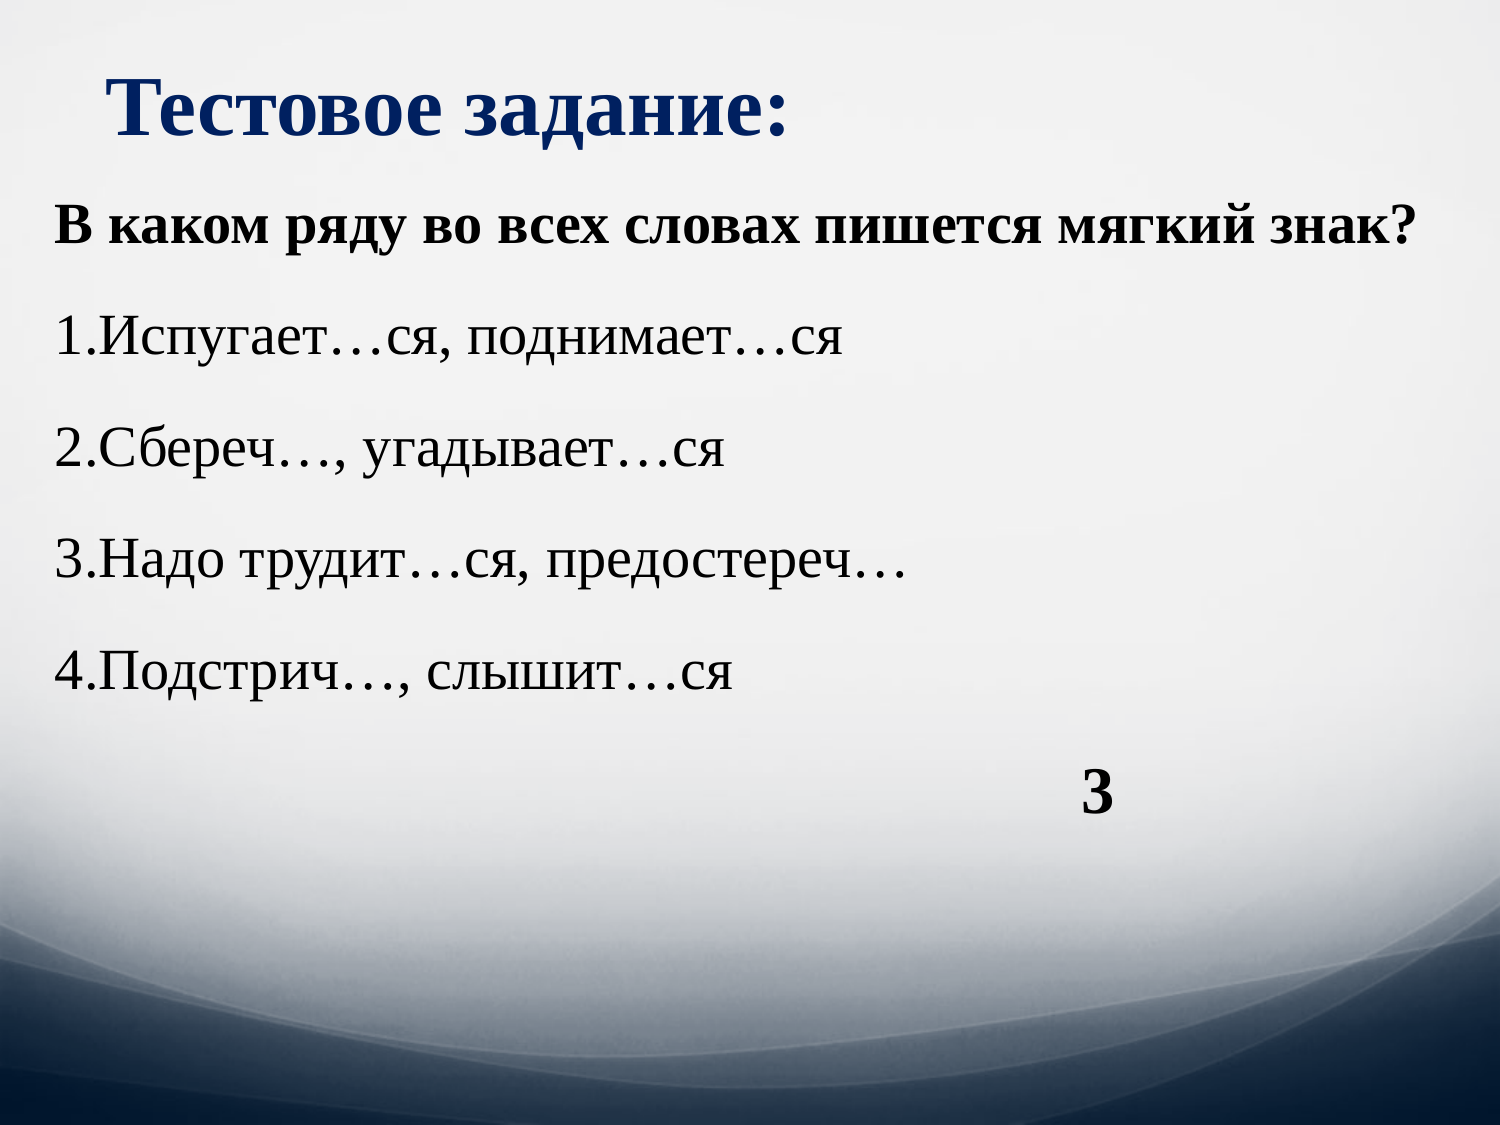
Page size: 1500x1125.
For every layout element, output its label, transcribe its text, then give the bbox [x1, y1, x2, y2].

title Тестовое задание: [90, 17, 1410, 160]
text_box 3 [1066, 739, 1249, 835]
list В каком ряду во всех словах пишется мягкий знак? 1.Испугает…ся, поднимает…ся 2.Сбереч…, угадывает…ся 3.Надо трудит…ся, предостереч… 4.Подстрич…, слышит…ся [39, 177, 1450, 975]
